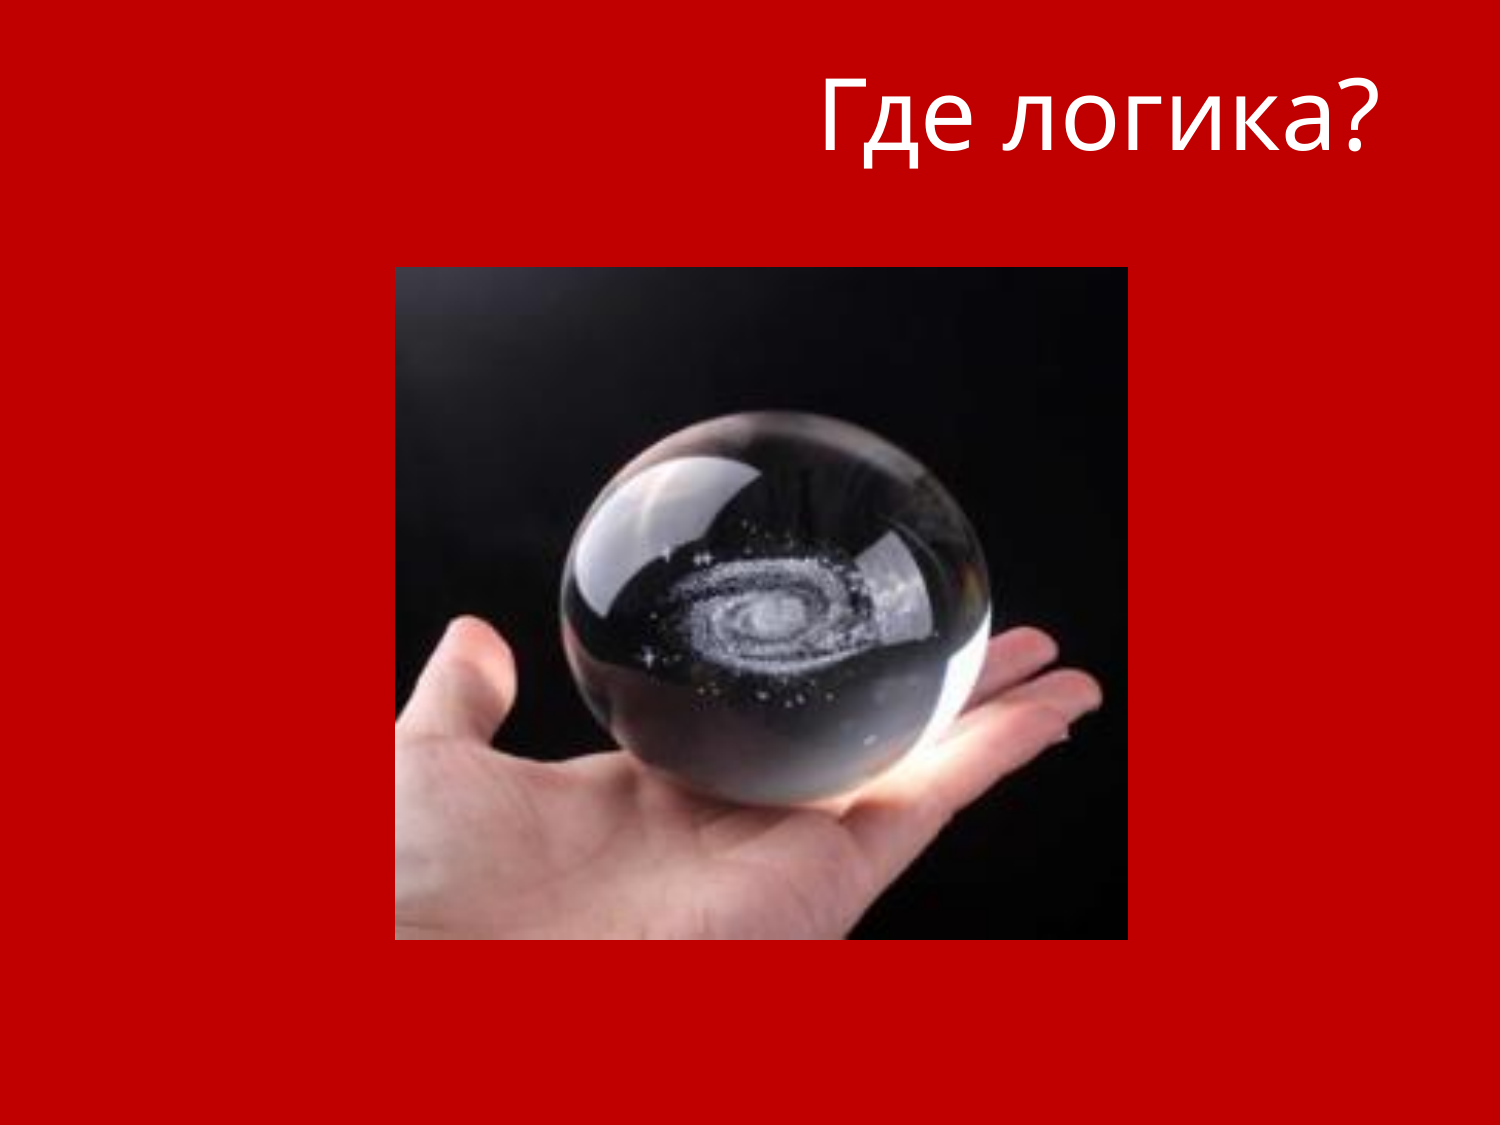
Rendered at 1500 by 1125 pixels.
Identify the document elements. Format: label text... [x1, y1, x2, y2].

picture [395, 266, 1128, 940]
text_box Где логика? [801, 42, 1397, 178]
